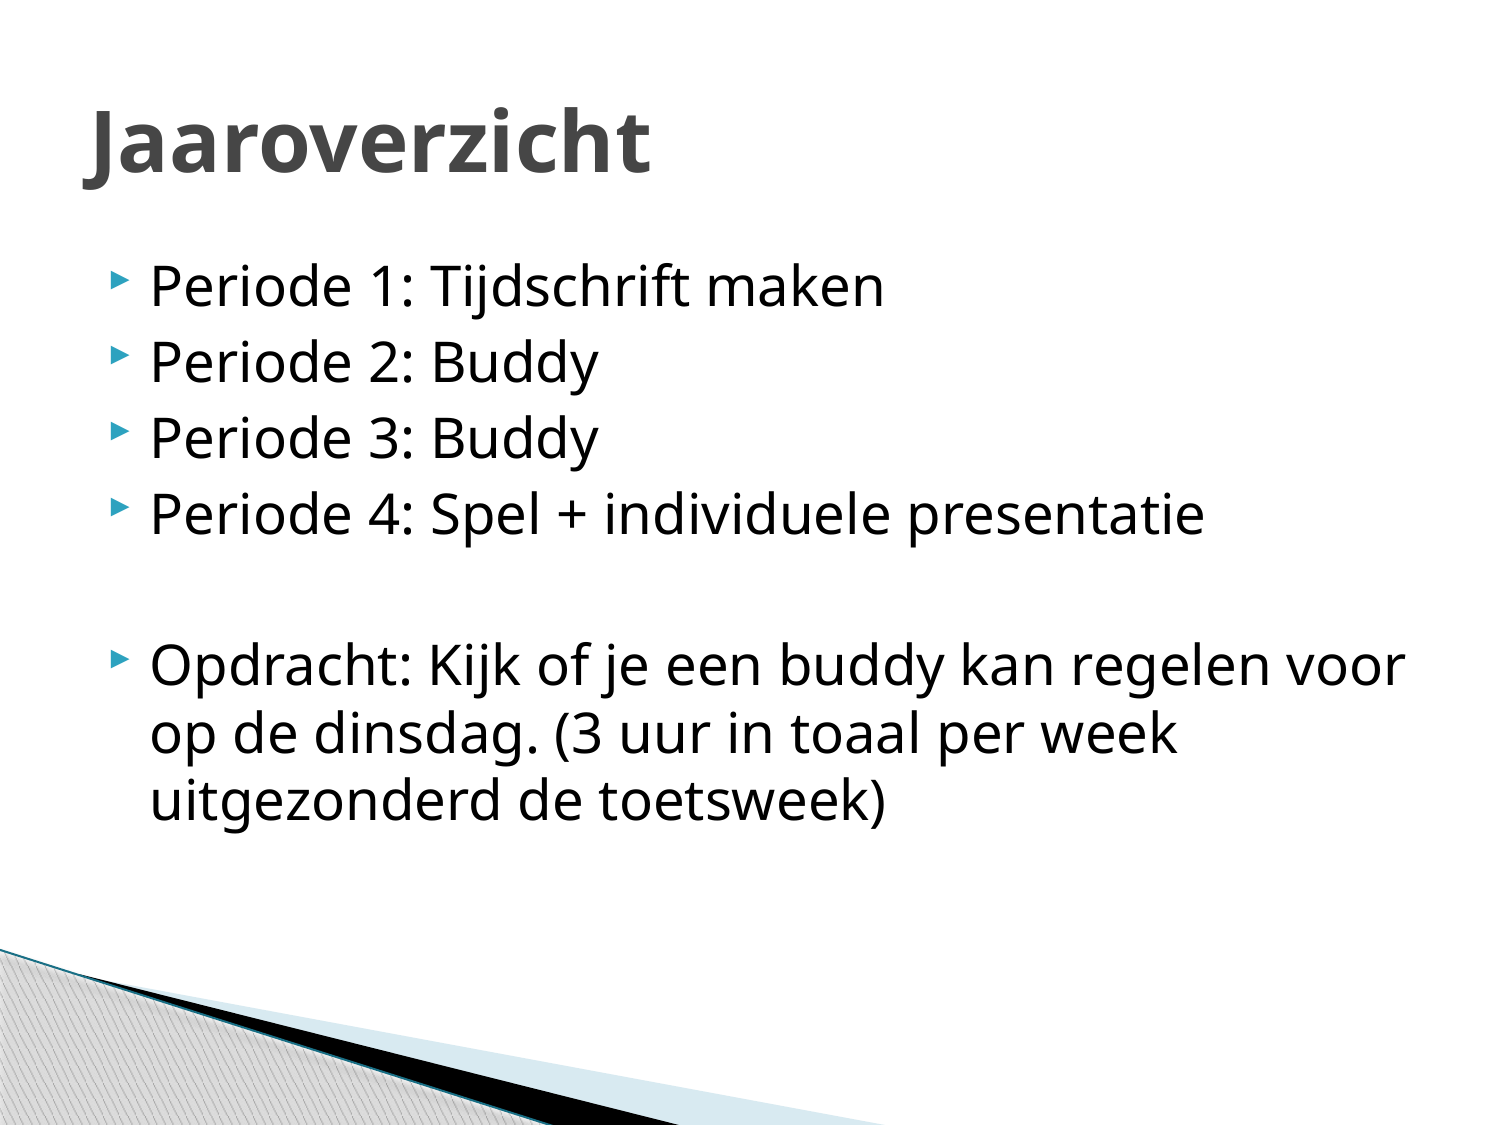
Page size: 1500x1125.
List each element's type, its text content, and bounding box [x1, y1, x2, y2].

title Jaaroverzicht [75, 45, 1425, 233]
list Periode 1: Tijdschrift maken Periode 2: Buddy Periode 3: Buddy Periode 4: Spel + individuele presentatie Opdracht: Kijk of je een buddy kan regelen voor op de dinsdag. (3 uur in toaal per week uitgezonderd de toetsweek) [75, 243, 1425, 986]
